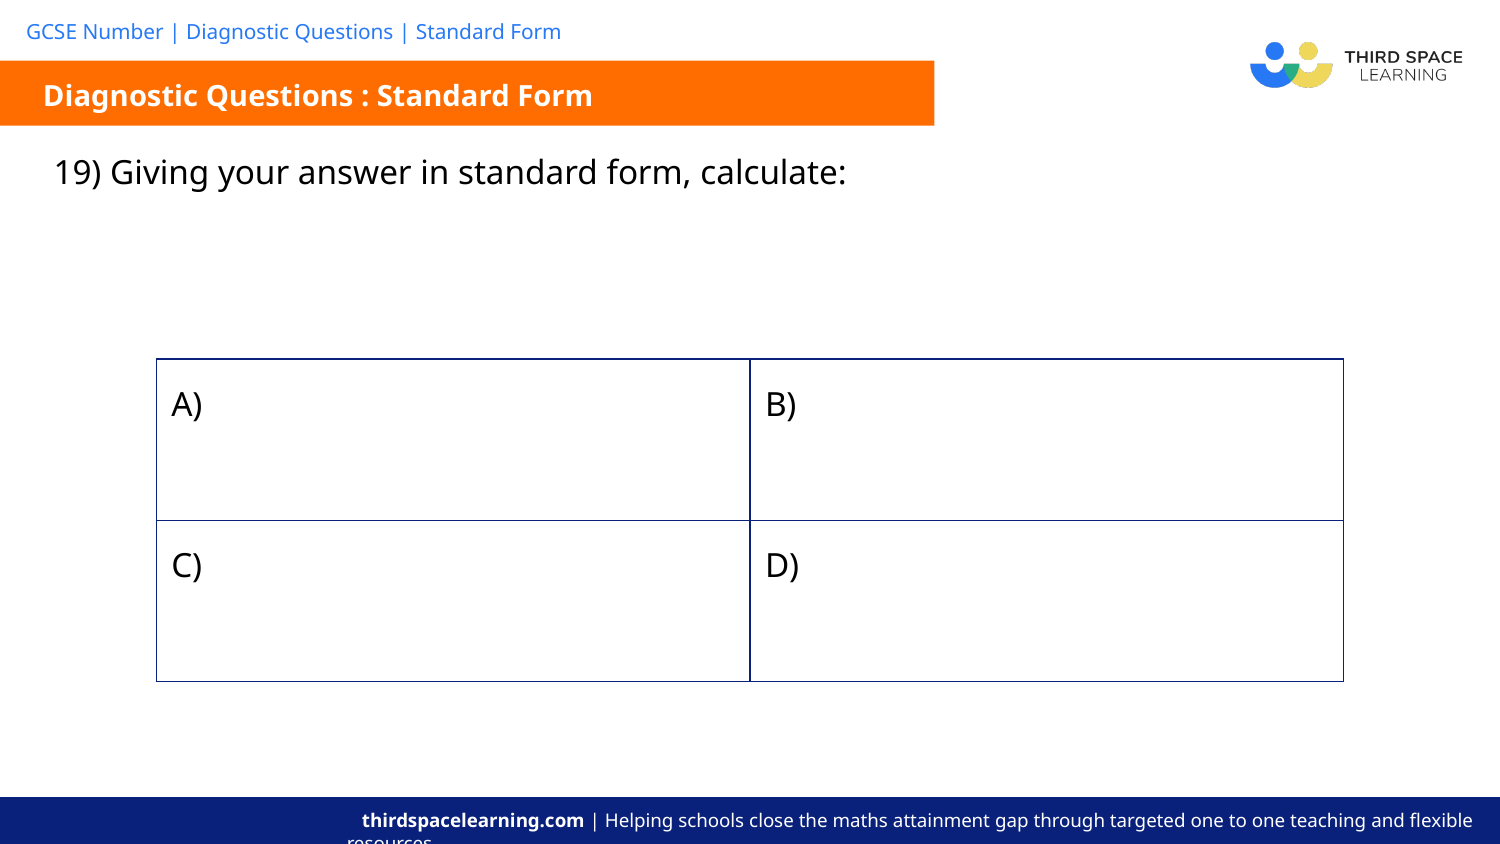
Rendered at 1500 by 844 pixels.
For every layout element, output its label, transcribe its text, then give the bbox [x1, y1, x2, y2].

text_box Diagnostic Questions : Standard Form [27, 61, 778, 127]
picture [1250, 33, 1465, 99]
